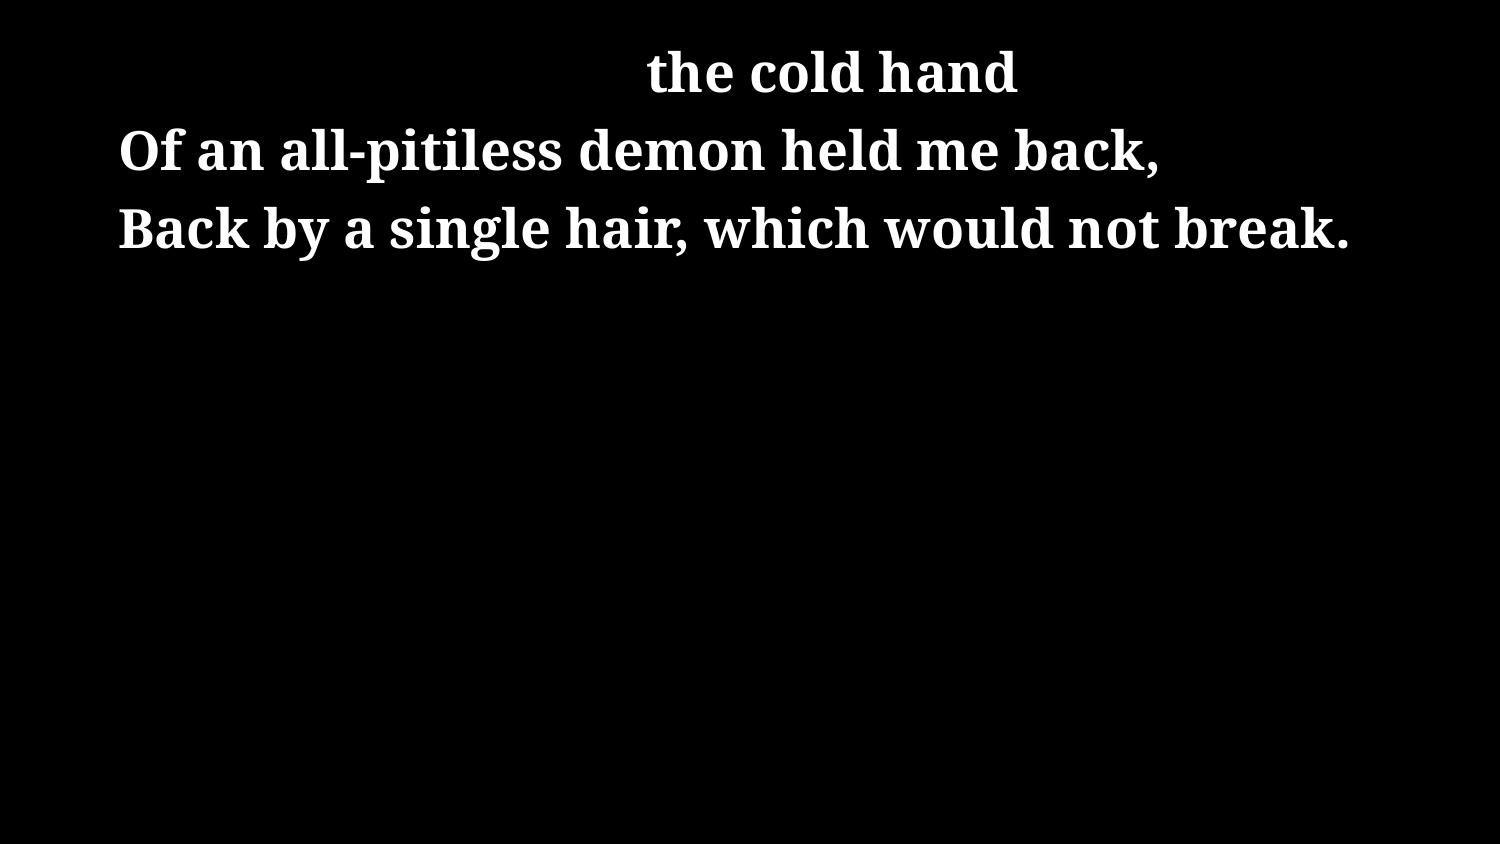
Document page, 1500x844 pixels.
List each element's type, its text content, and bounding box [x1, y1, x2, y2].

title the cold hand Of an all-pitiless demon held me back, Back by a single hair, which would not break. [103, 17, 1397, 299]
